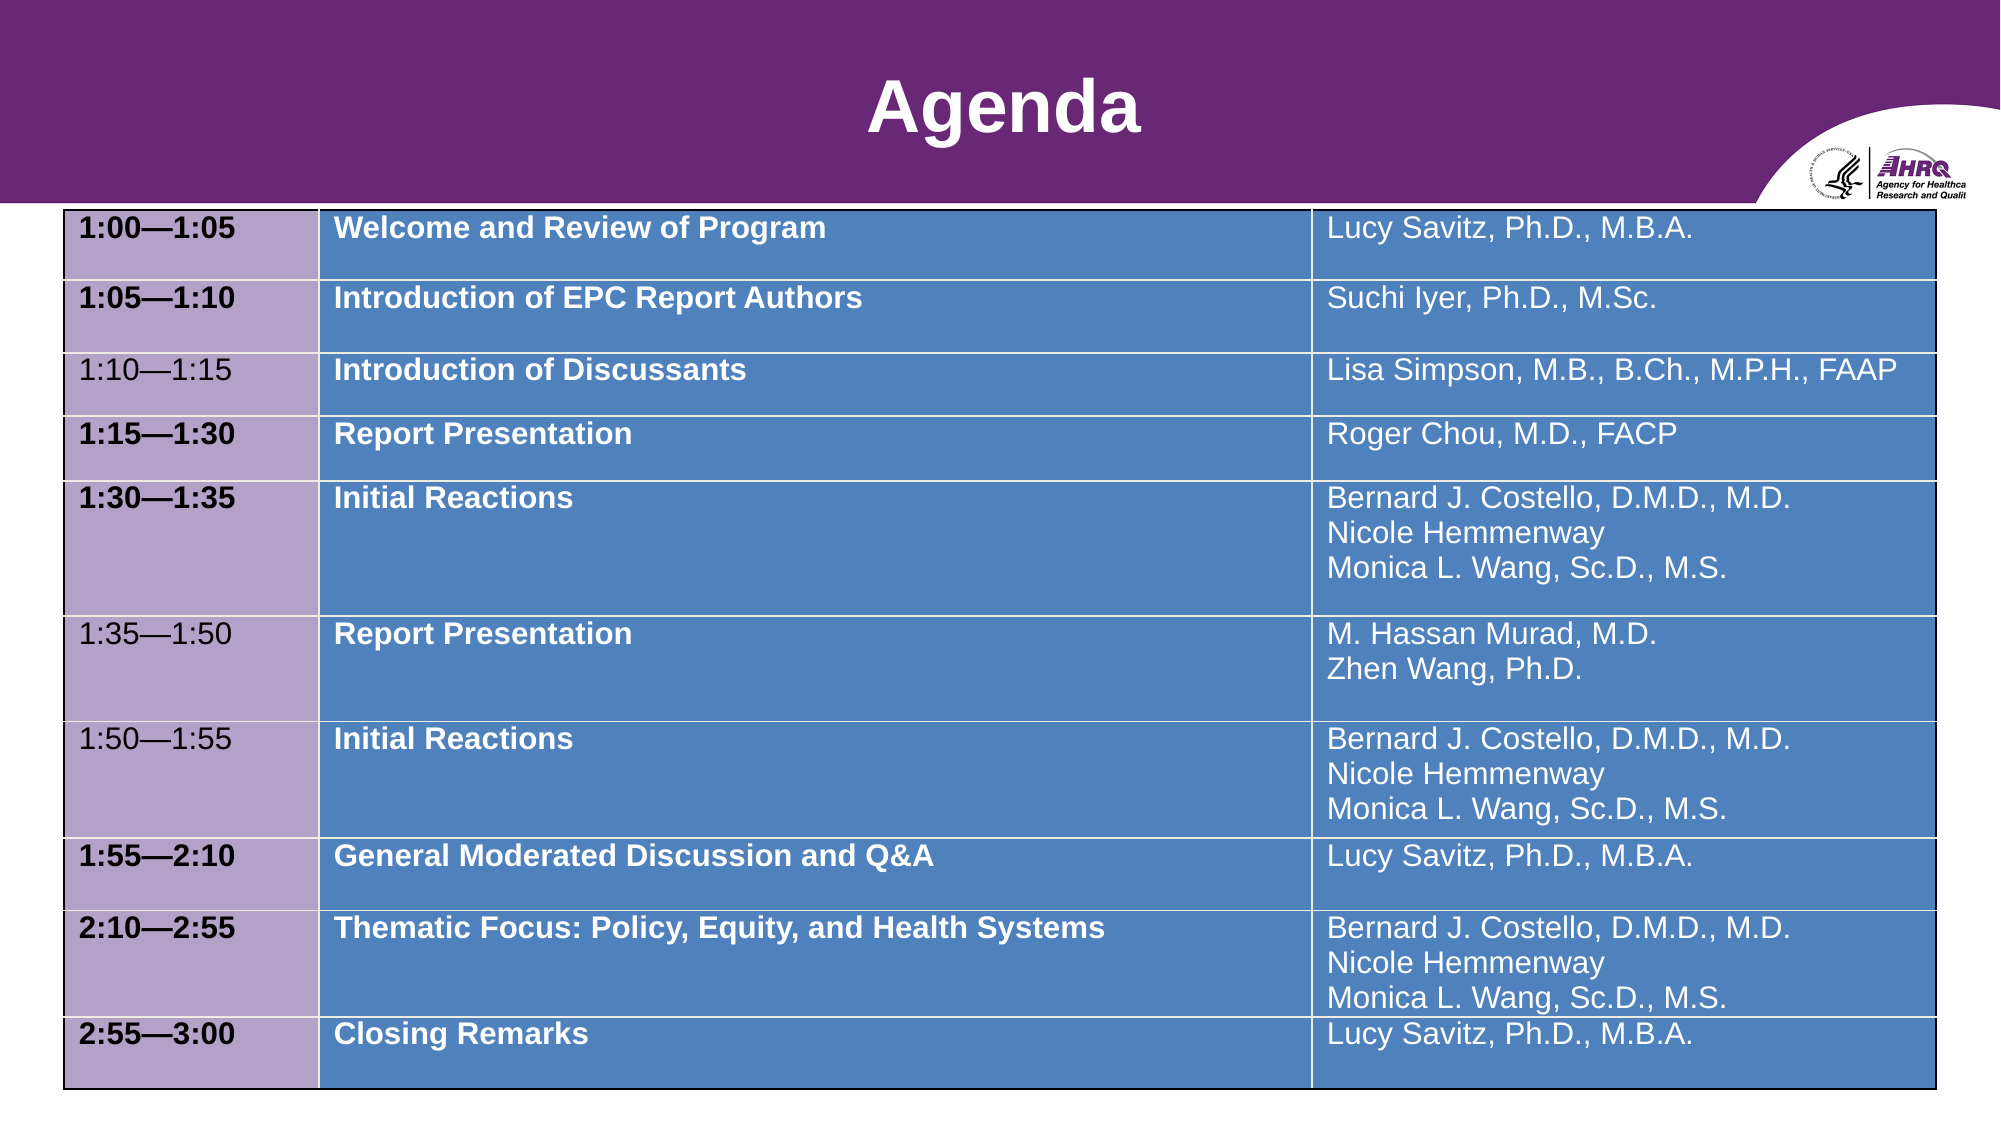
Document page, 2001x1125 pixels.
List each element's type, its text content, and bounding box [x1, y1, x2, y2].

table_cell Closing Remarks [320, 1018, 1311, 1088]
table_header 1:00—1:05 [65, 211, 318, 279]
table_cell Suchi Iyer, Ph.D., M.Sc. [1313, 281, 1935, 352]
table_cell 2:55—3:00 [65, 1018, 318, 1088]
picture [0, 0, 2001, 1125]
title Agenda [141, 0, 1867, 212]
table_cell Bernard J. Costello, D.M.D., M.D. Nicole Hemmenway Monica L. Wang, Sc.D., M.S. [1313, 911, 1935, 1016]
table_cell Initial Reactions [320, 722, 1311, 837]
table_header Welcome and Review of Program [320, 212, 1311, 279]
table_cell Lucy Savitz, Ph.D., M.B.A. [1313, 839, 1935, 910]
table_cell Bernard J. Costello, D.M.D., M.D. Nicole Hemmenway Monica L. Wang, Sc.D., M.S. [1313, 722, 1935, 837]
table_header Lucy Savitz, Ph.D., M.B.A. [1313, 211, 1935, 279]
table_cell General Moderated Discussion and Q&A [320, 839, 1311, 910]
table_cell Lisa Simpson, M.B., B.Ch., M.P.H., FAAP [1313, 354, 1935, 415]
table_cell 1:35—1:50 [65, 617, 318, 721]
table_cell Roger Chou, M.D., FACP [1313, 417, 1935, 480]
table_cell 2:10—2:55 [65, 911, 318, 1016]
table_cell 1:05—1:10 [65, 281, 318, 352]
table_cell 1:30—1:35 [65, 482, 318, 615]
table_cell 1:55—2:10 [65, 839, 318, 910]
table_cell Introduction of Discussants [320, 354, 1311, 415]
table_cell 1:10—1:15 [65, 354, 318, 415]
table_cell Introduction of EPC Report Authors [320, 281, 1311, 352]
table_cell Report Presentation [320, 417, 1311, 480]
table_cell Initial Reactions [320, 482, 1311, 615]
table_cell Report Presentation [320, 617, 1311, 721]
table_cell 1:15—1:30 [65, 417, 318, 480]
table_cell Bernard J. Costello, D.M.D., M.D. Nicole Hemmenway Monica L. Wang, Sc.D., M.S. [1313, 482, 1935, 615]
table_cell 1:50—1:55 [65, 722, 318, 837]
table_cell Thematic Focus: Policy, Equity, and Health Systems [320, 911, 1311, 1016]
table_cell Lucy Savitz, Ph.D., M.B.A. [1313, 1018, 1935, 1088]
table_cell M. Hassan Murad, M.D. Zhen Wang, Ph.D. [1313, 617, 1935, 721]
